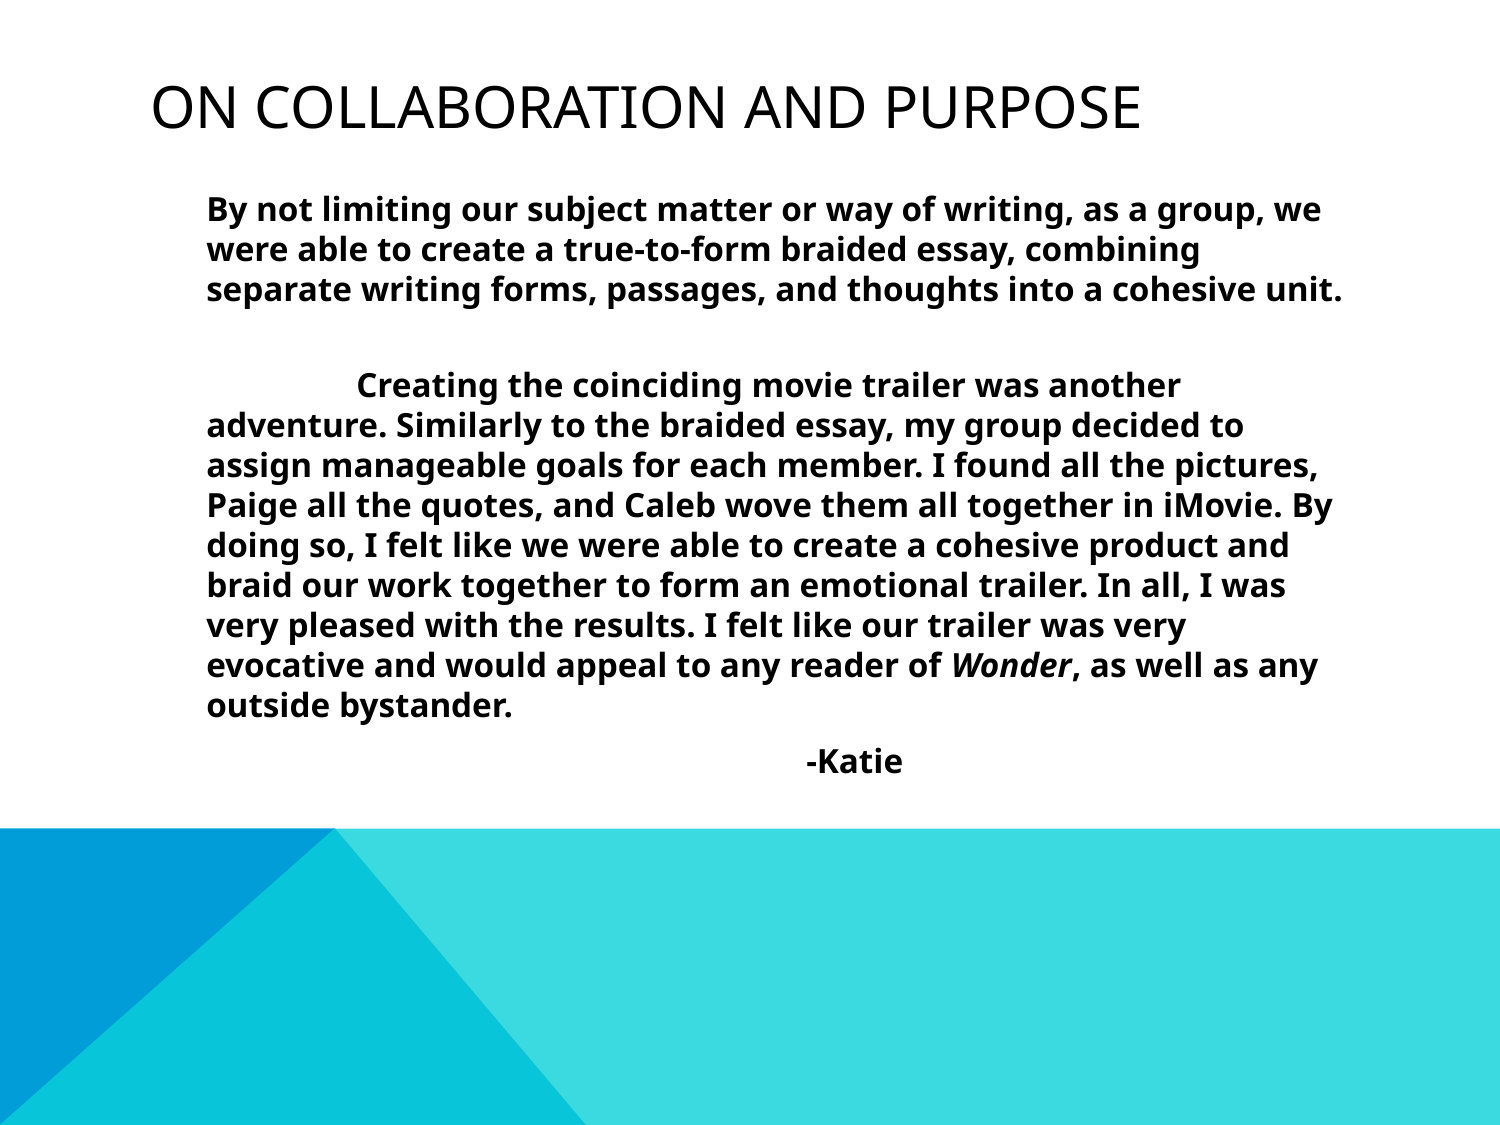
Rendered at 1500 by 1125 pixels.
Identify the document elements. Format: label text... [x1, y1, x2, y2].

title On collaboration and purpose [135, 60, 1369, 150]
list By not limiting our subject matter or way of writing, as a group, we were able to create a true-to-form braided essay, combining separate writing forms, passages, and thoughts into a cohesive unit. Creating the coinciding movie trailer was another adventure. Similarly to the braided essay, my group decided to assign manageable goals for each member. I found all the pictures, Paige all the quotes, and Caleb wove them all together in iMovie. By doing so, I felt like we were able to create a cohesive product and braid our work together to form an emotional trailer. In all, I was very pleased with the results. I felt like our trailer was very evocative and would appeal to any reader of Wonder, as well as any outside bystander. -Katie [135, 180, 1369, 768]
